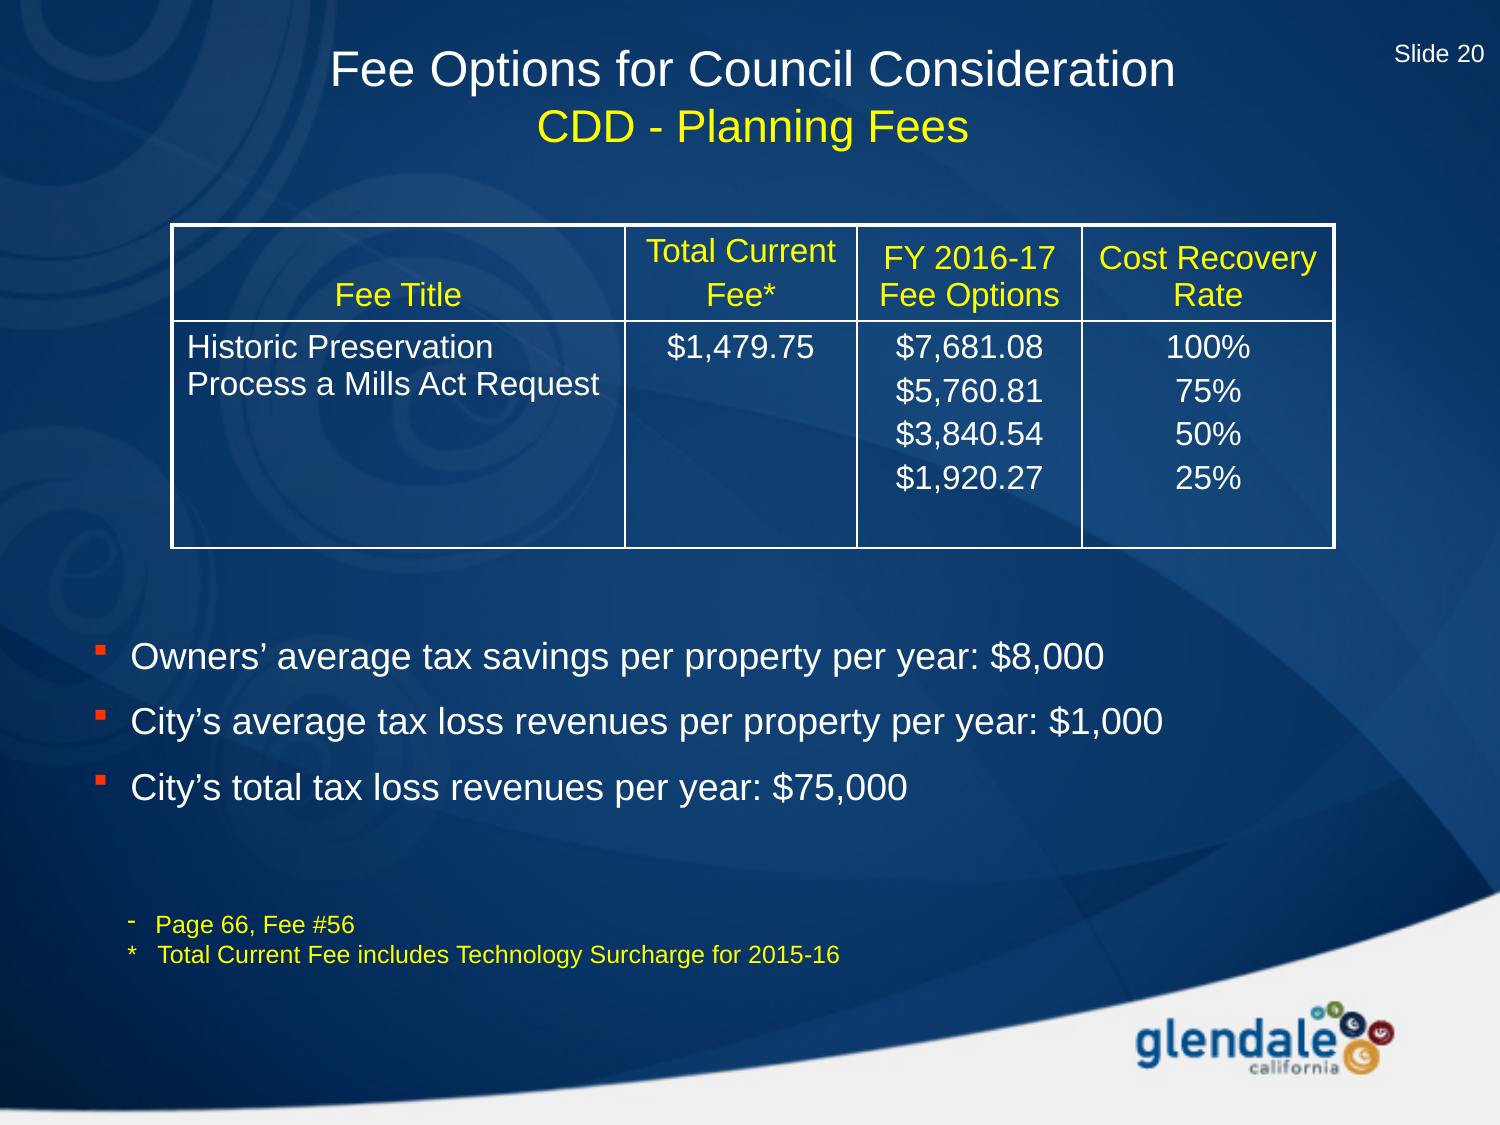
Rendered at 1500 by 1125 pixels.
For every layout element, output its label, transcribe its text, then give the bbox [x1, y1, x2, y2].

slide_number Slide 20 [1149, 0, 1500, 75]
table_header Fee Title [174, 227, 624, 320]
table_cell 100% 75% 50% 25% [1083, 322, 1332, 547]
table_header Total Current Fee* [626, 227, 856, 320]
picture [0, 0, 1500, 1125]
table_cell Historic Preservation Process a Mills Act Request [174, 322, 624, 547]
text_box Page 66, Fee #56 * Total Current Fee includes Technology Surcharge for 2015-16 [112, 901, 1250, 976]
text_box Fee Options for Council Consideration CDD - Planning Fees [78, 12, 1429, 175]
text_box Owners’ average tax savings per property per year: $8,000 City’s average tax loss revenues per property per year: $1,000 City’s total tax loss revenues per year: $75,000 [78, 624, 1441, 813]
table_header Cost Recovery Rate [1083, 227, 1332, 320]
table_cell $7,681.08 $5,760.81 $3,840.54 $1,920.27 [858, 322, 1081, 547]
table_cell $1,479.75 [626, 322, 856, 547]
table_header FY 2016-17 Fee Options [858, 227, 1081, 320]
